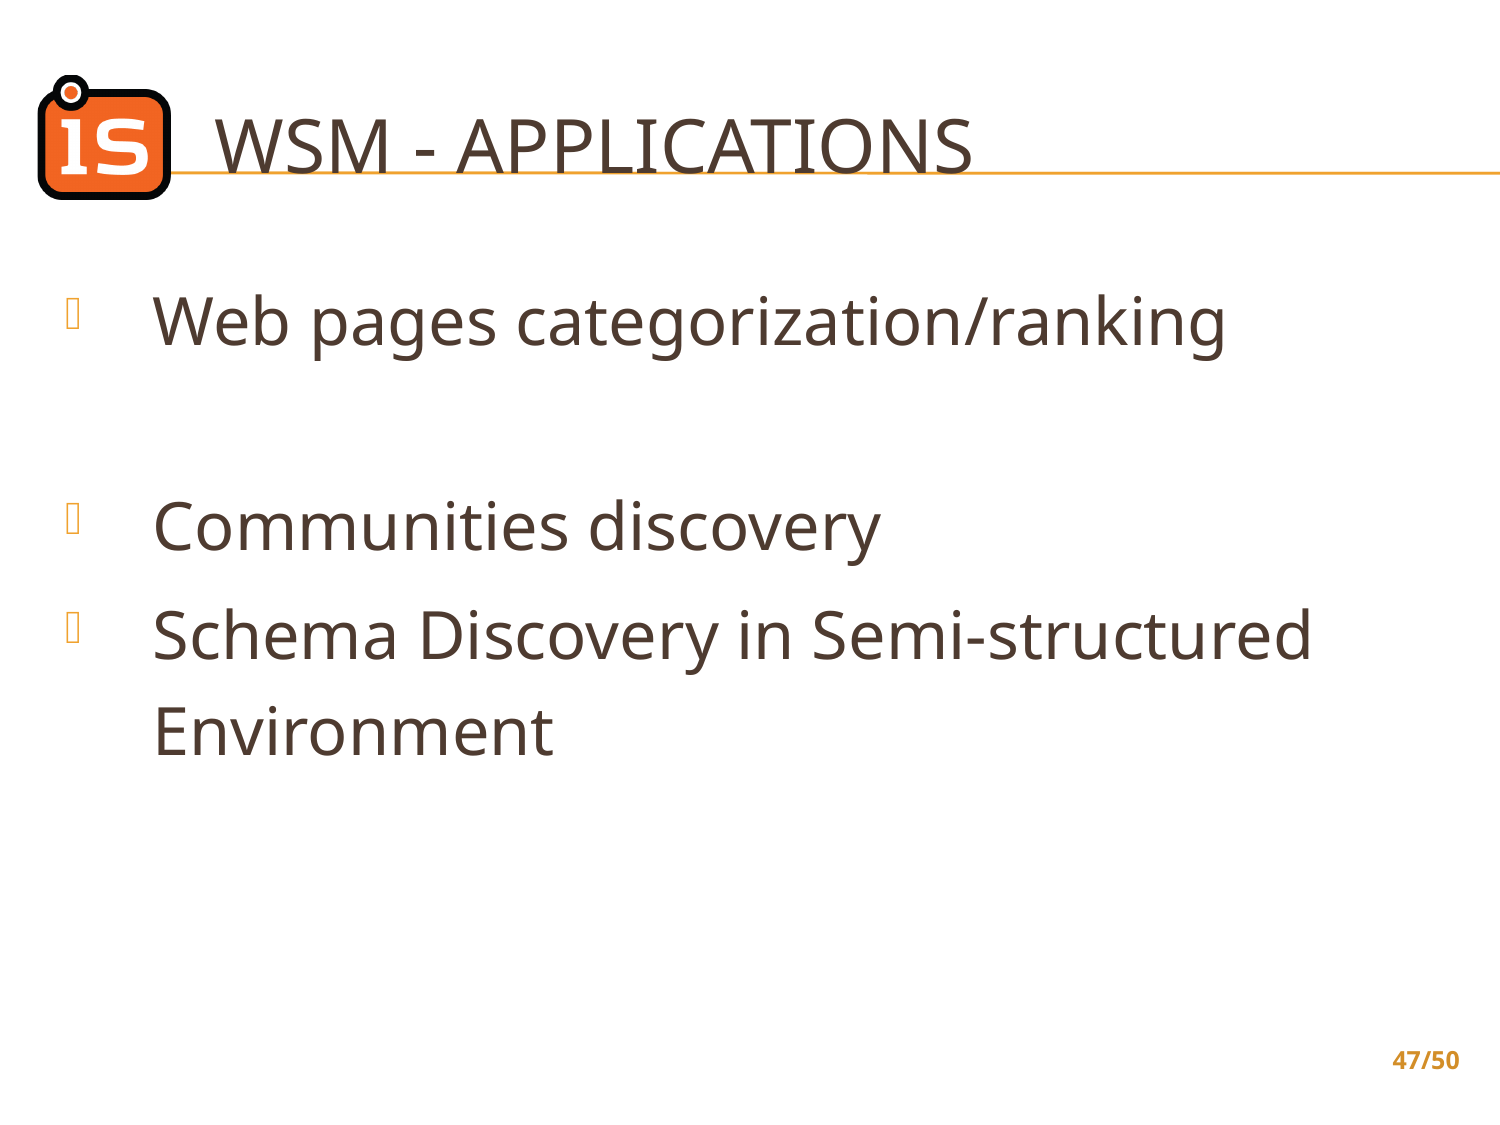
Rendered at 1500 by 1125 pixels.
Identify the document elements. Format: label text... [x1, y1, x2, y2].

title WSM - APPLICATIONS [200, 75, 1475, 213]
list Web pages categorization/ranking Communities discovery Schema Discovery in Semi-structured Environment [49, 254, 1476, 998]
slide_number 47/50 [1350, 1037, 1475, 1079]
picture [37, 75, 171, 200]
